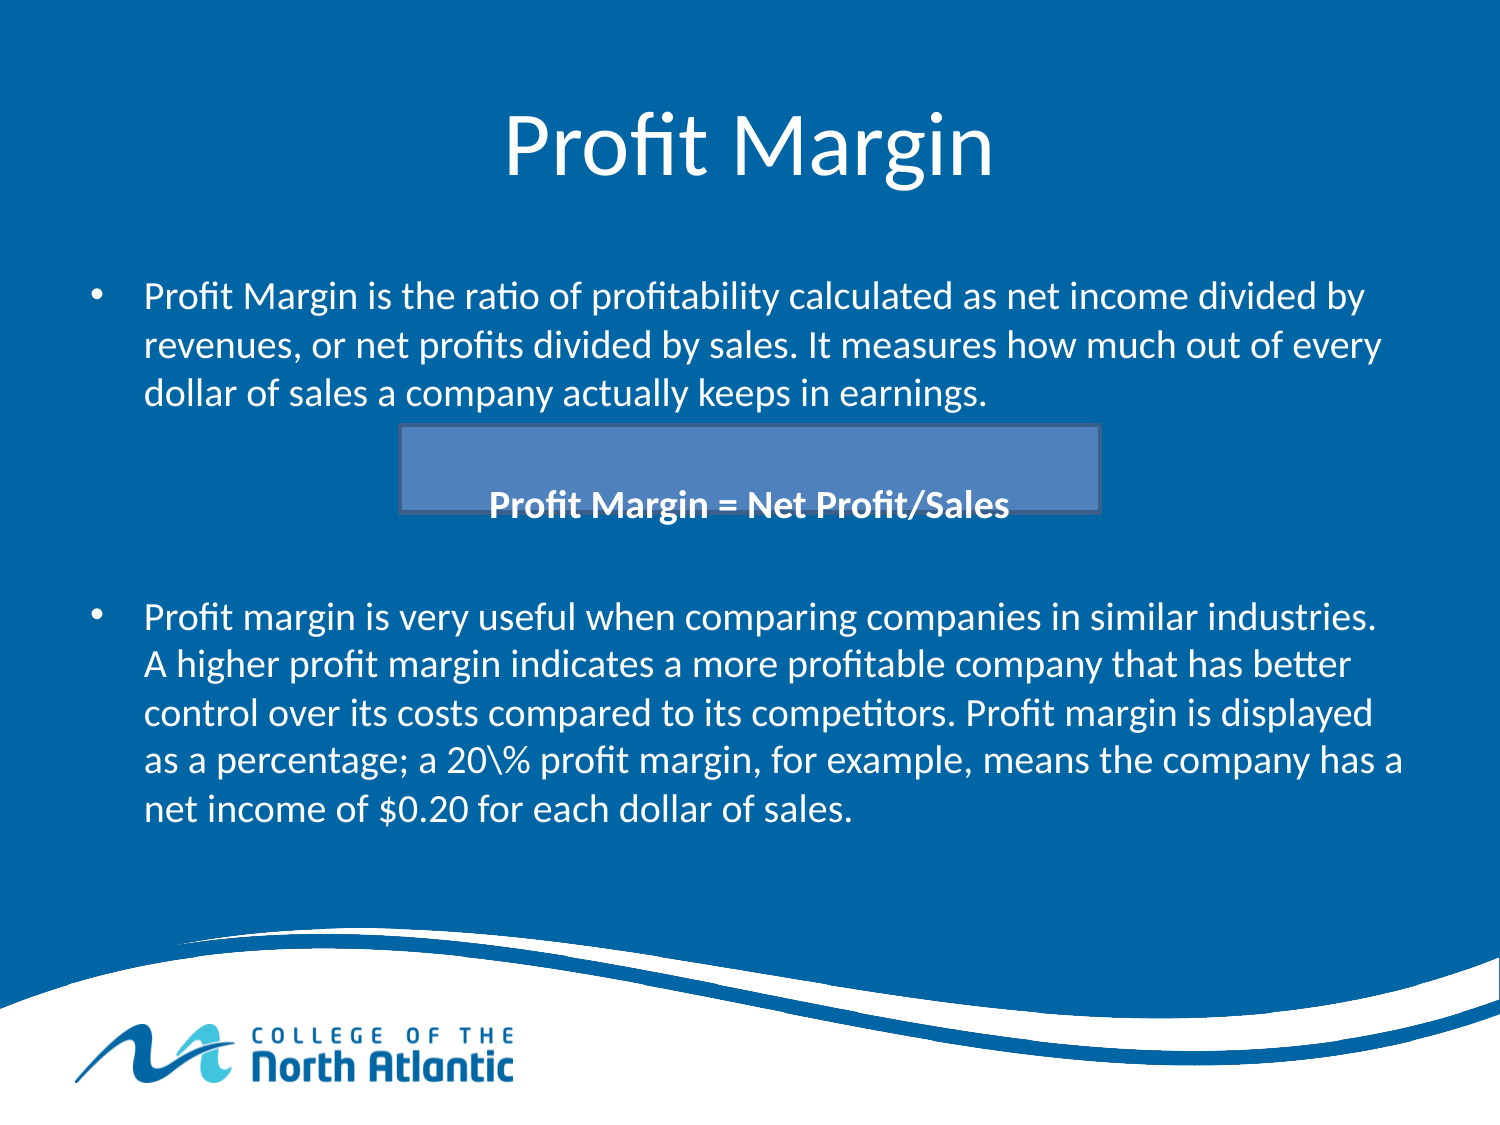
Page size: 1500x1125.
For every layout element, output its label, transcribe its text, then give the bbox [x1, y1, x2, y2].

title Profit Margin [75, 45, 1425, 233]
list Profit Margin is the ratio of profitability calculated as net income divided by revenues, or net profits divided by sales. It measures how much out of every dollar of sales a company actually keeps in earnings. Profit Margin = Net Profit/Sales Profit margin is very useful when comparing companies in similar industries. A higher profit margin indicates a more profitable company that has better control over its costs compared to its competitors. Profit margin is displayed as a percentage; a 20\% profit margin, for example, means the company has a net income of $0.20 for each dollar of sales. [75, 262, 1425, 900]
picture [0, 928, 1500, 1125]
